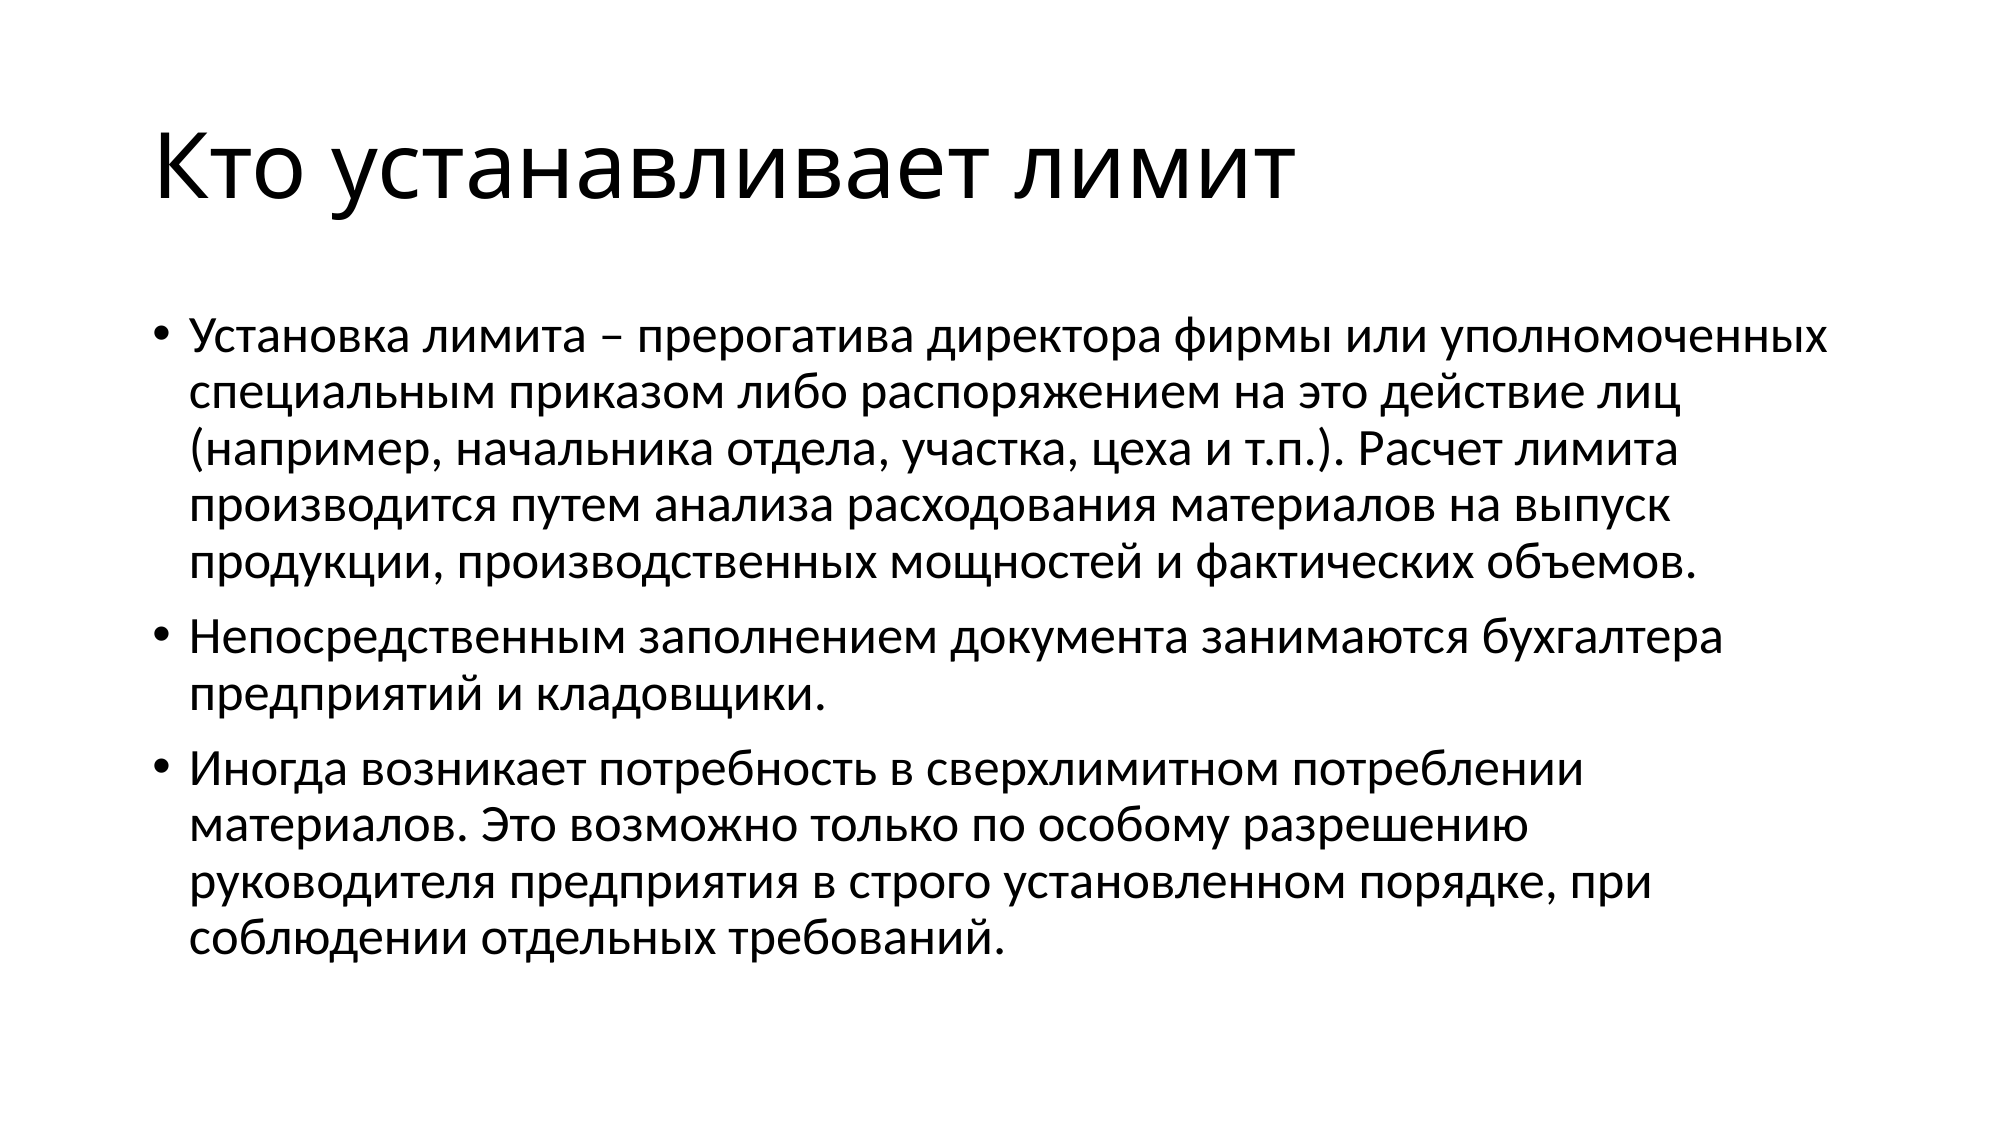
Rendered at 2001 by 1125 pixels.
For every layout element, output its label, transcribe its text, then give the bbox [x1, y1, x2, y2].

title Кто устанавливает лимит [137, 59, 1863, 278]
list Установка лимита – прерогатива директора фирмы или уполномоченных специальным приказом либо распоряжением на это действие лиц (например, начальника отдела, участка, цеха и т.п.). Расчет лимита производится путем анализа расходования материалов на выпуск продукции, производственных мощностей и фактических объемов. Непосредственным заполнением документа занимаются бухгалтера предприятий и кладовщики. Иногда возникает потребность в сверхлимитном потреблении материалов. Это возможно только по особому разрешению руководителя предприятия в строго установленном порядке, при соблюдении отдельных требований. [137, 299, 1863, 1014]
